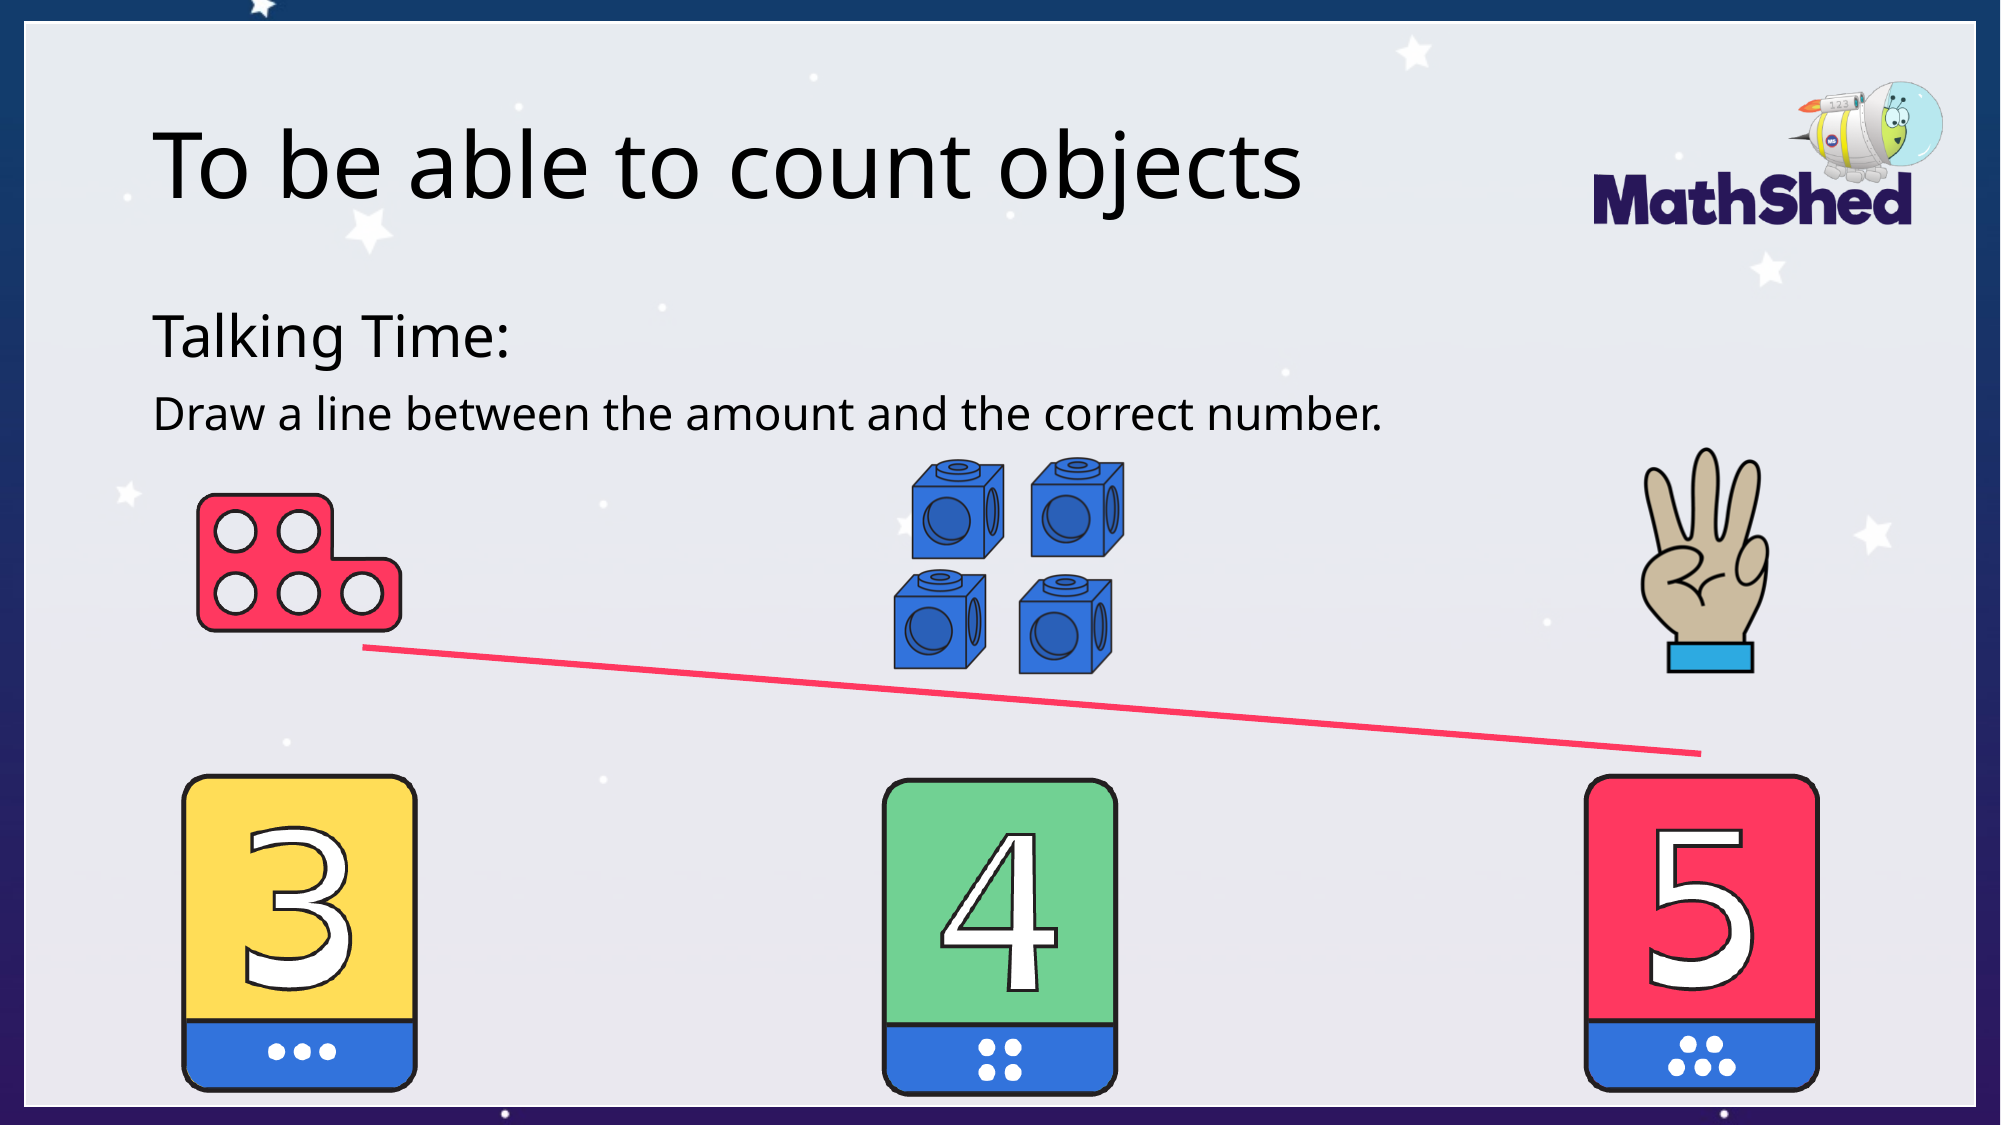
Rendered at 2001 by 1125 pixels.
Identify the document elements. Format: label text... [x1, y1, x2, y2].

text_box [362, 647, 1702, 754]
picture [0, 0, 2001, 1125]
list Talking Time: Draw a line between the amount and the correct number. [479, 754, 1521, 1014]
title To be able to count objects [137, 59, 1578, 278]
list Talking Time: Draw a line between the amount and the correct number. [137, 299, 1863, 753]
